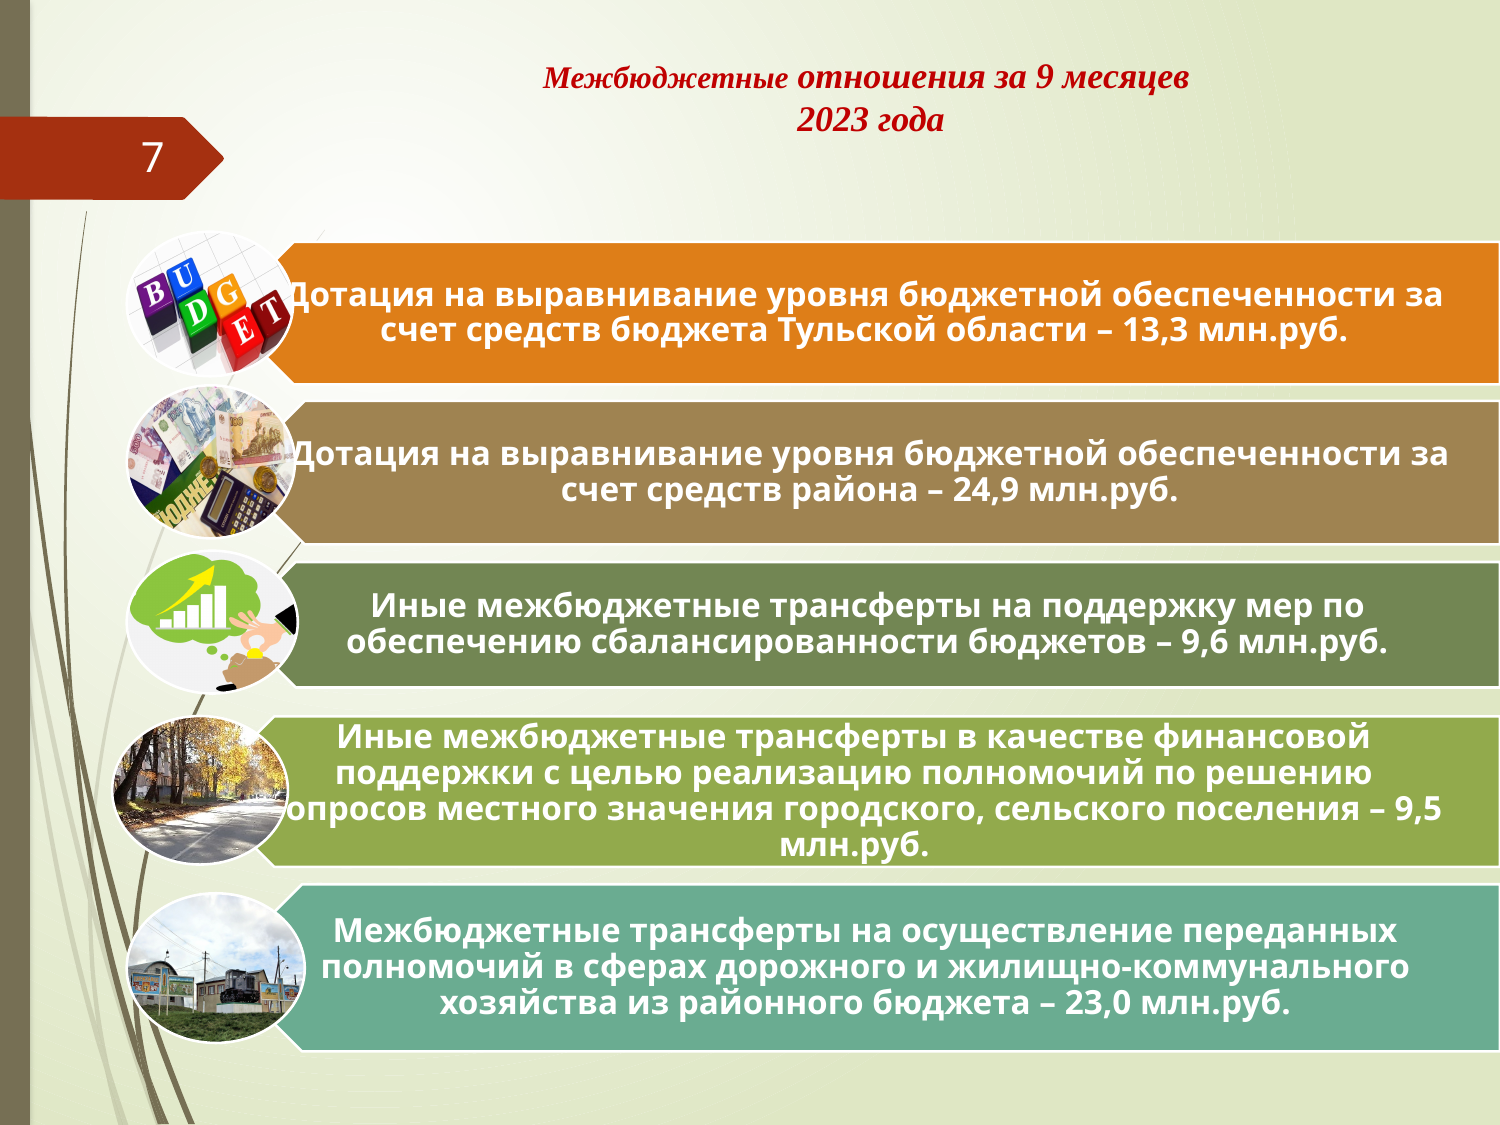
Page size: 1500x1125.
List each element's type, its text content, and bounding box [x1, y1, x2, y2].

slide_number 7 [83, 129, 180, 190]
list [83, 231, 1500, 1118]
title Межбюджетные отношения за 9 месяцев 2023 года [242, 0, 1500, 193]
